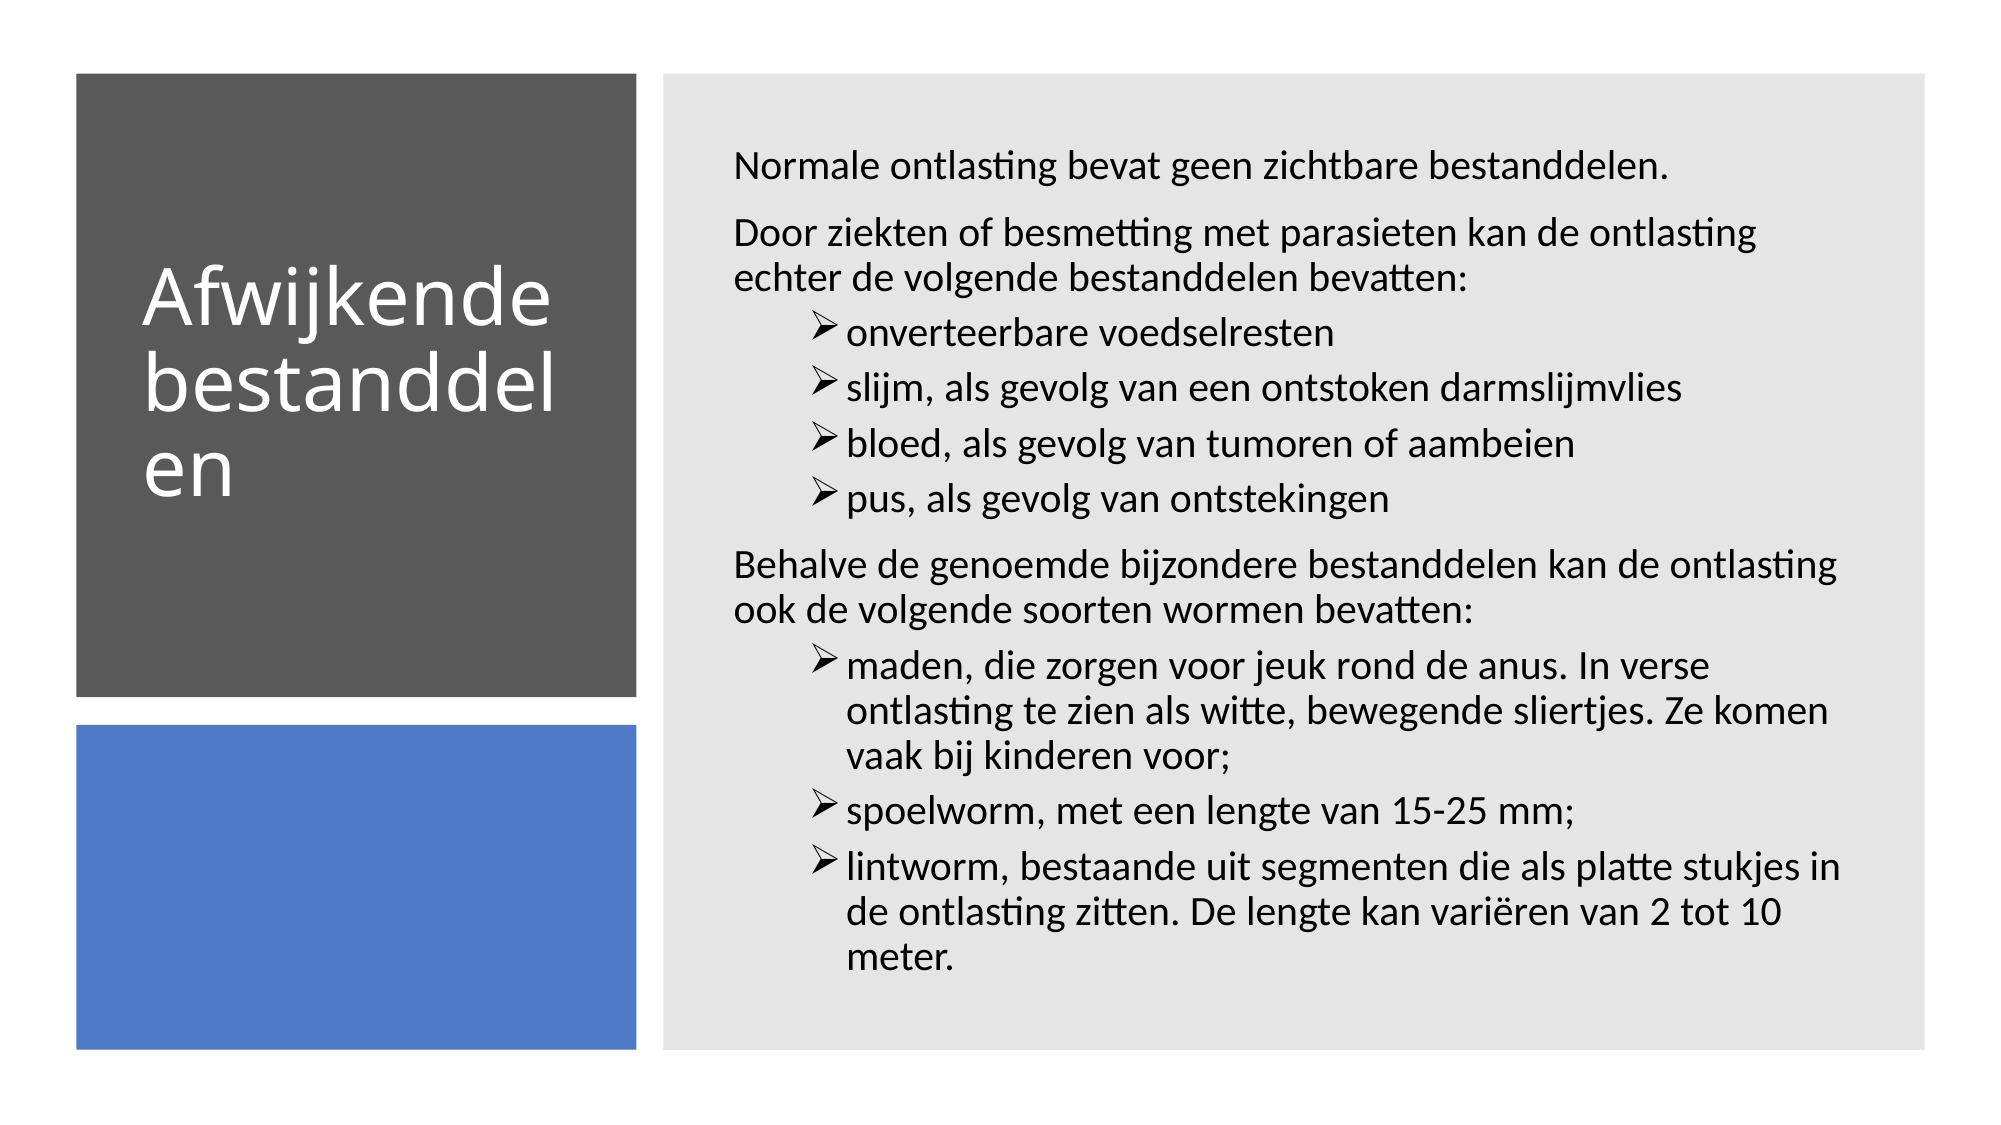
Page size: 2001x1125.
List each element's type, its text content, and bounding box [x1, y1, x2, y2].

list Normale ontlasting bevat geen zichtbare bestanddelen. Door ziekten of besmetting met parasieten kan de ontlasting echter de volgende bestanddelen bevatten: onverteerbare voedselresten slijm, als gevolg van een ontstoken darmslijmvlies bloed, als gevolg van tumoren of aambeien pus, als gevolg van ontstekingen Behalve de genoemde bijzondere bestanddelen kan de ontlasting ook de volgende soorten wormen bevatten: maden, die zorgen voor jeuk rond de anus. In verse ontlasting te zien als witte, bewegende sliertjes. Ze komen vaak bij kinderen voor; spoelworm, met een lengte van 15-25 mm; lintworm, bestaande uit segmenten die als platte stukjes in de ontlasting zitten. De lengte kan variëren van 2 tot 10 meter. [718, 112, 1873, 1011]
title Afwijkende bestanddelen [127, 120, 595, 652]
text_box [662, 72, 1926, 1051]
text_box [75, 724, 637, 1051]
text_box [75, 72, 637, 698]
